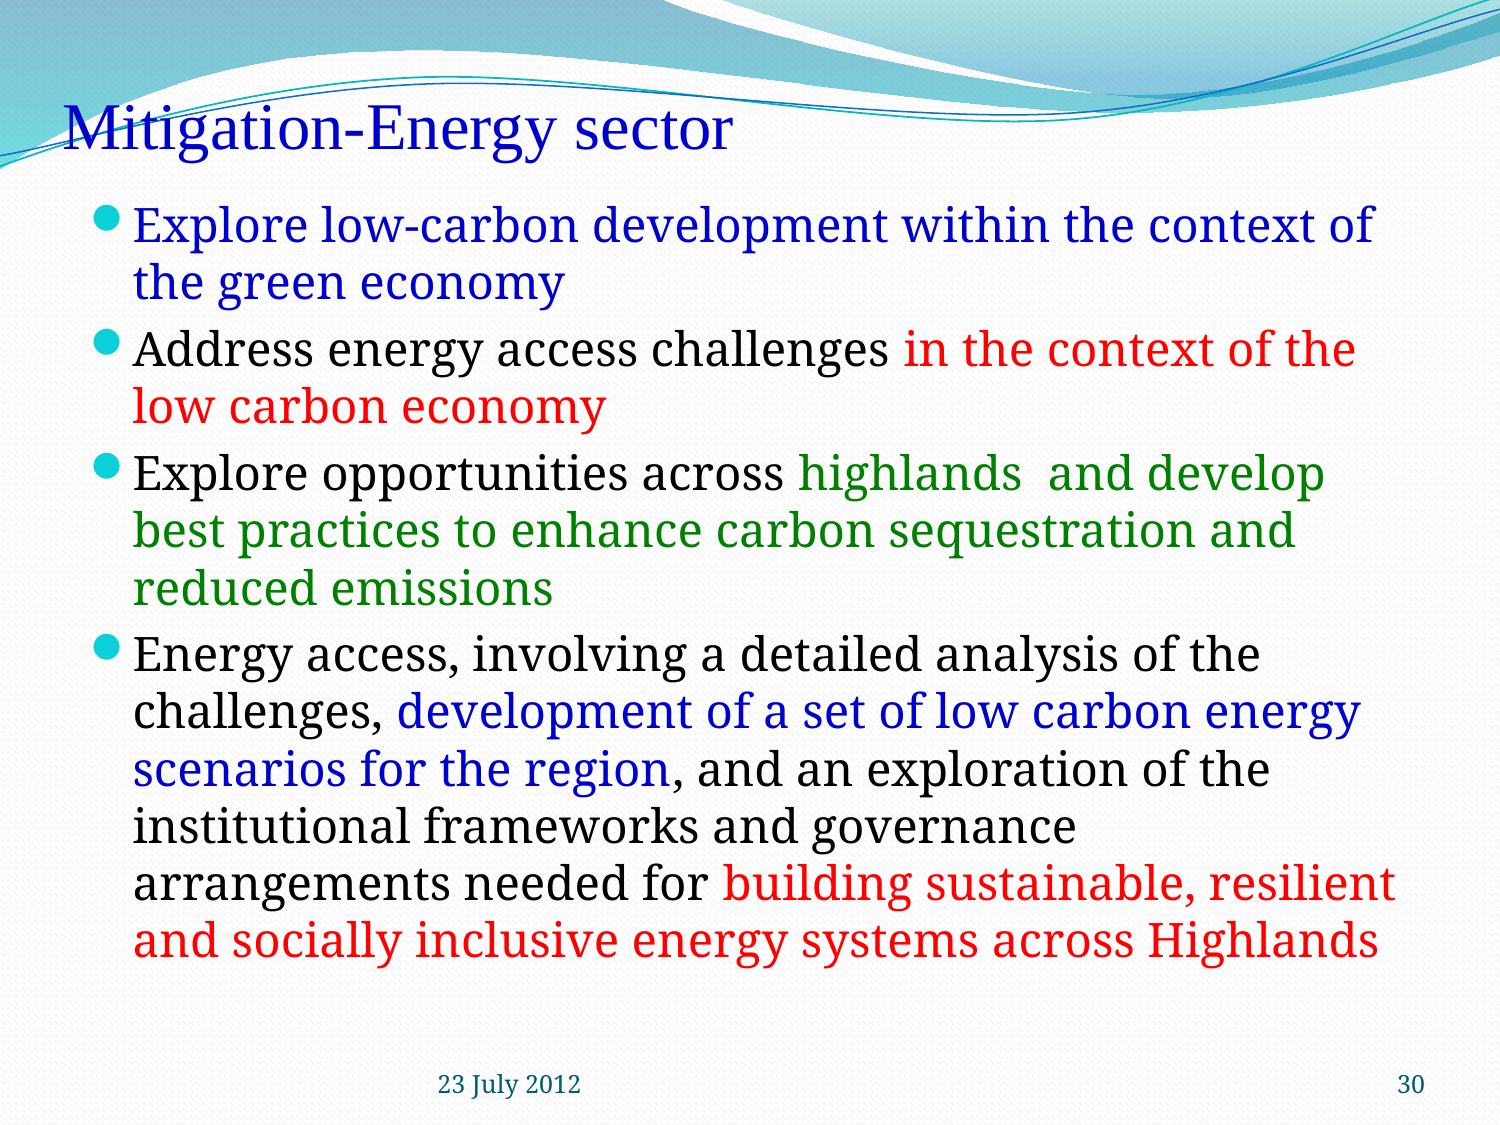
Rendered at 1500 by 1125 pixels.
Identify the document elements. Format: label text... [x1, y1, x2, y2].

list Explore low-carbon development within the context of the green economy Address energy access challenges in the context of the low carbon economy Explore opportunities across highlands and develop best practices to enhance carbon sequestration and reduced emissions Energy access, involving a detailed analysis of the challenges, development of a set of low carbon energy scenarios for the region, and an exploration of the institutional frameworks and governance arrangements needed for building sustainable, resilient and socially inclusive energy systems across Highlands [75, 187, 1425, 1038]
slide_number 30 [1299, 1042, 1425, 1103]
title Mitigation-Energy sector [62, 62, 1413, 163]
footer 23 July 2012 [437, 1042, 988, 1103]
